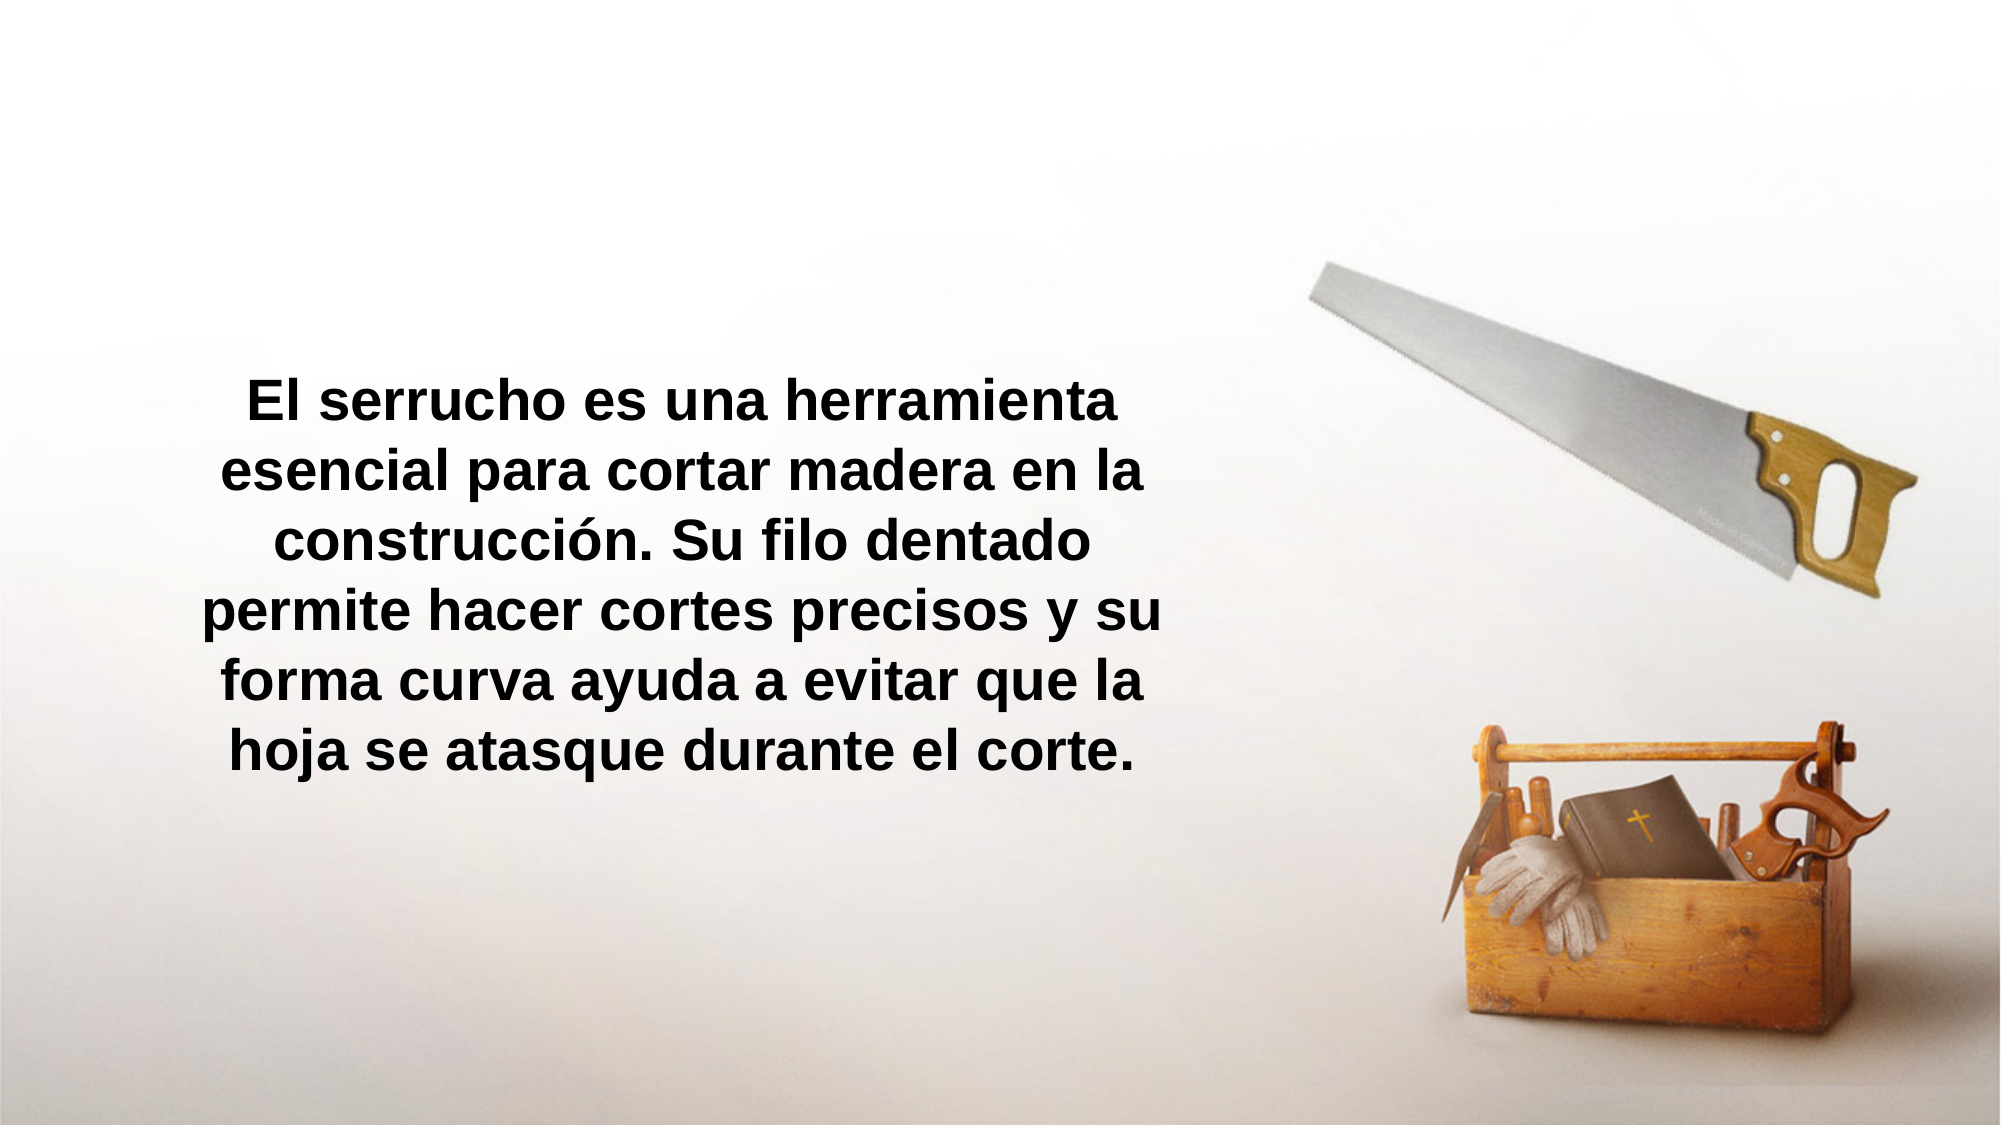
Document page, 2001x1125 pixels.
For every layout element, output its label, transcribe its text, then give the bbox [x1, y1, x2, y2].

text_box El serrucho es una herramienta esencial para cortar madera en la construcción. Su filo dentado permite hacer cortes precisos y su forma curva ayuda a evitar que la hoja se atasque durante el corte. [182, 354, 1183, 790]
picture [0, 0, 2001, 1125]
